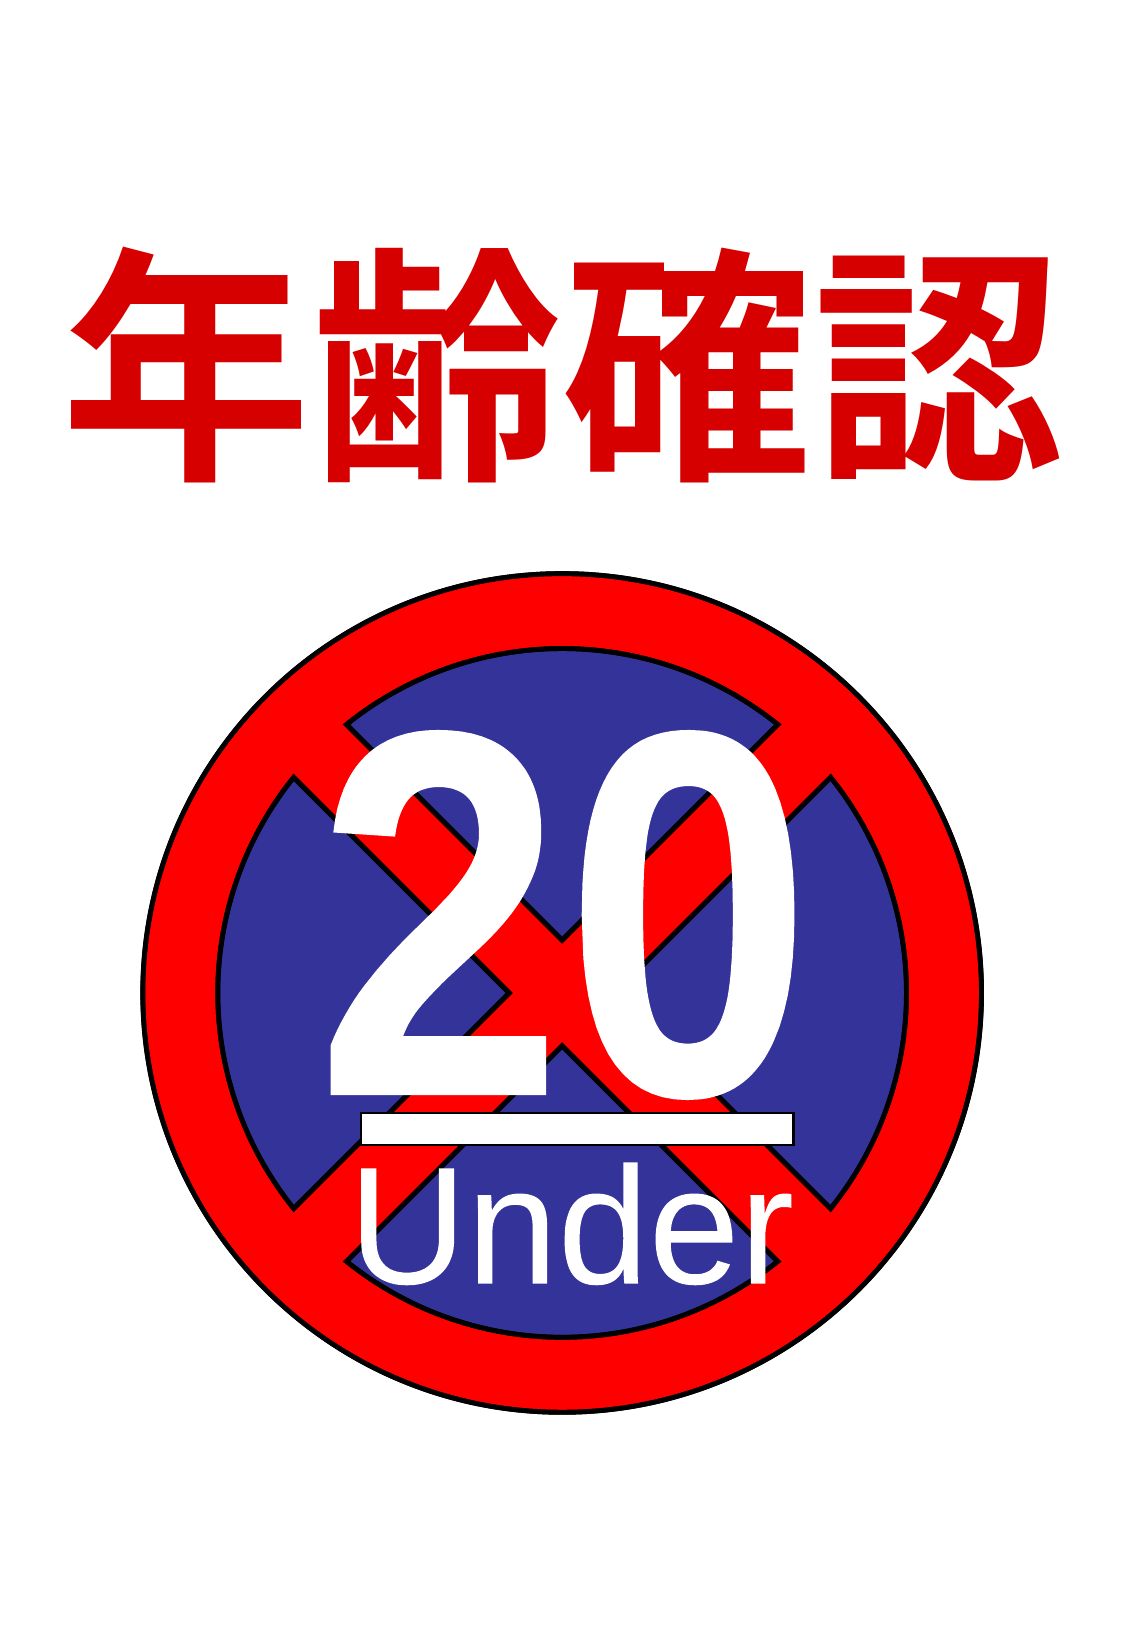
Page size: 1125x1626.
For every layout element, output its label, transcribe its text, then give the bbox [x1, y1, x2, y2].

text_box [145, 576, 979, 1410]
text_box 年齢確認 [1, 203, 1125, 518]
